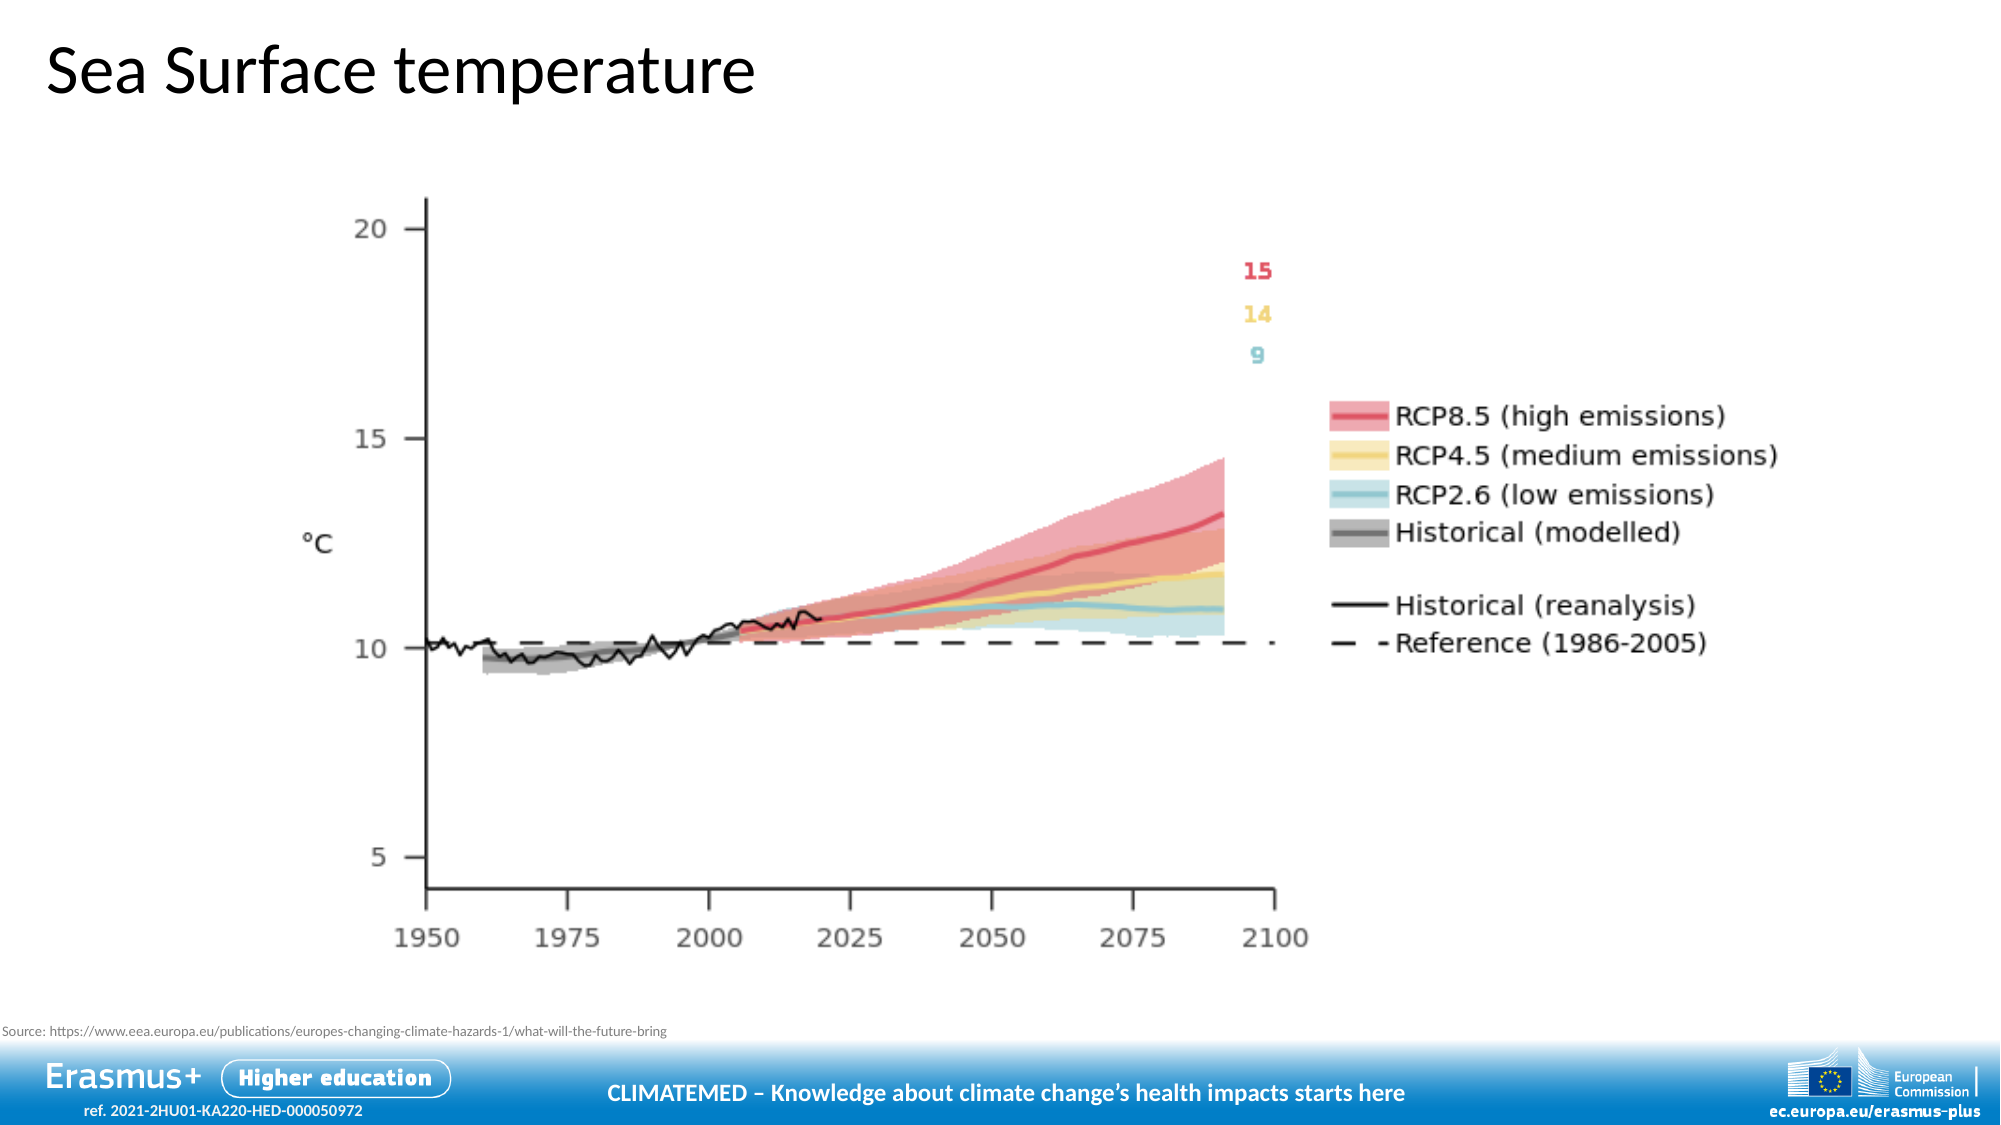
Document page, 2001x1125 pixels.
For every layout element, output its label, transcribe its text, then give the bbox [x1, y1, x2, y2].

picture [0, 154, 2000, 1125]
title Sea Surface temperature [31, 25, 1984, 116]
text_box Source: https://www.eea.europa.eu/publications/europes-changing-climate-hazards-1/what-will-the-future-bring [0, 1014, 786, 1047]
